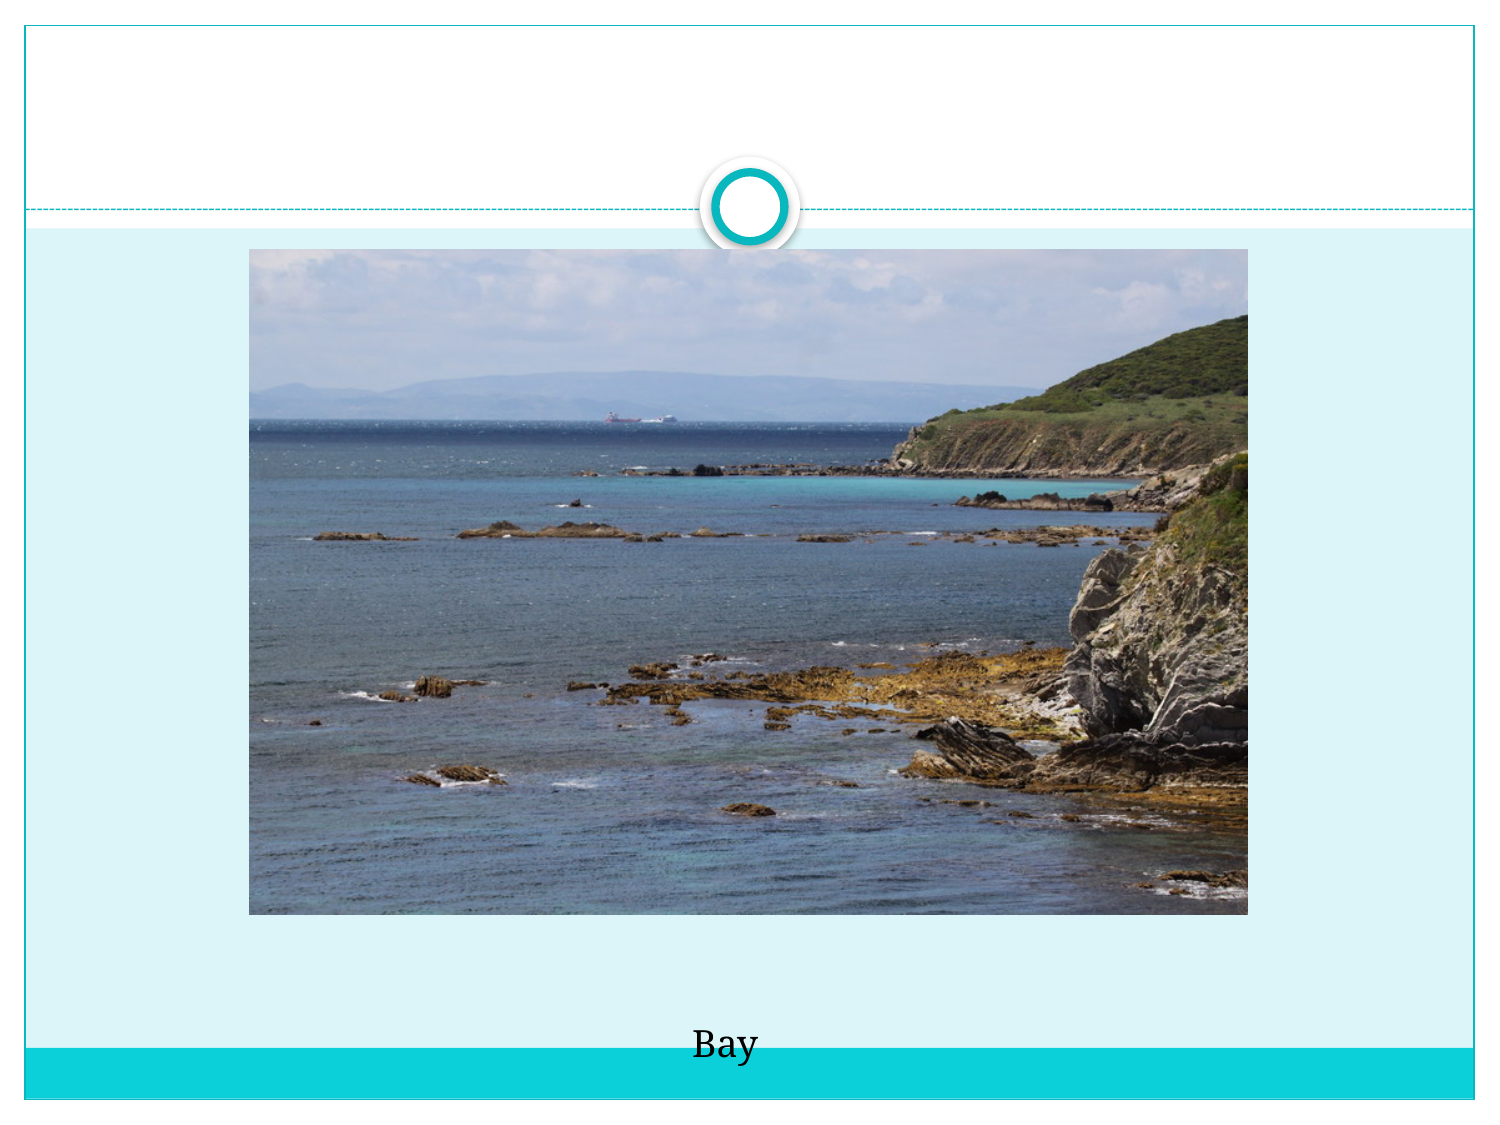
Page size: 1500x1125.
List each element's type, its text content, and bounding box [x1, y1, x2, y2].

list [249, 249, 1249, 915]
text_box Bay [474, 1012, 975, 1073]
